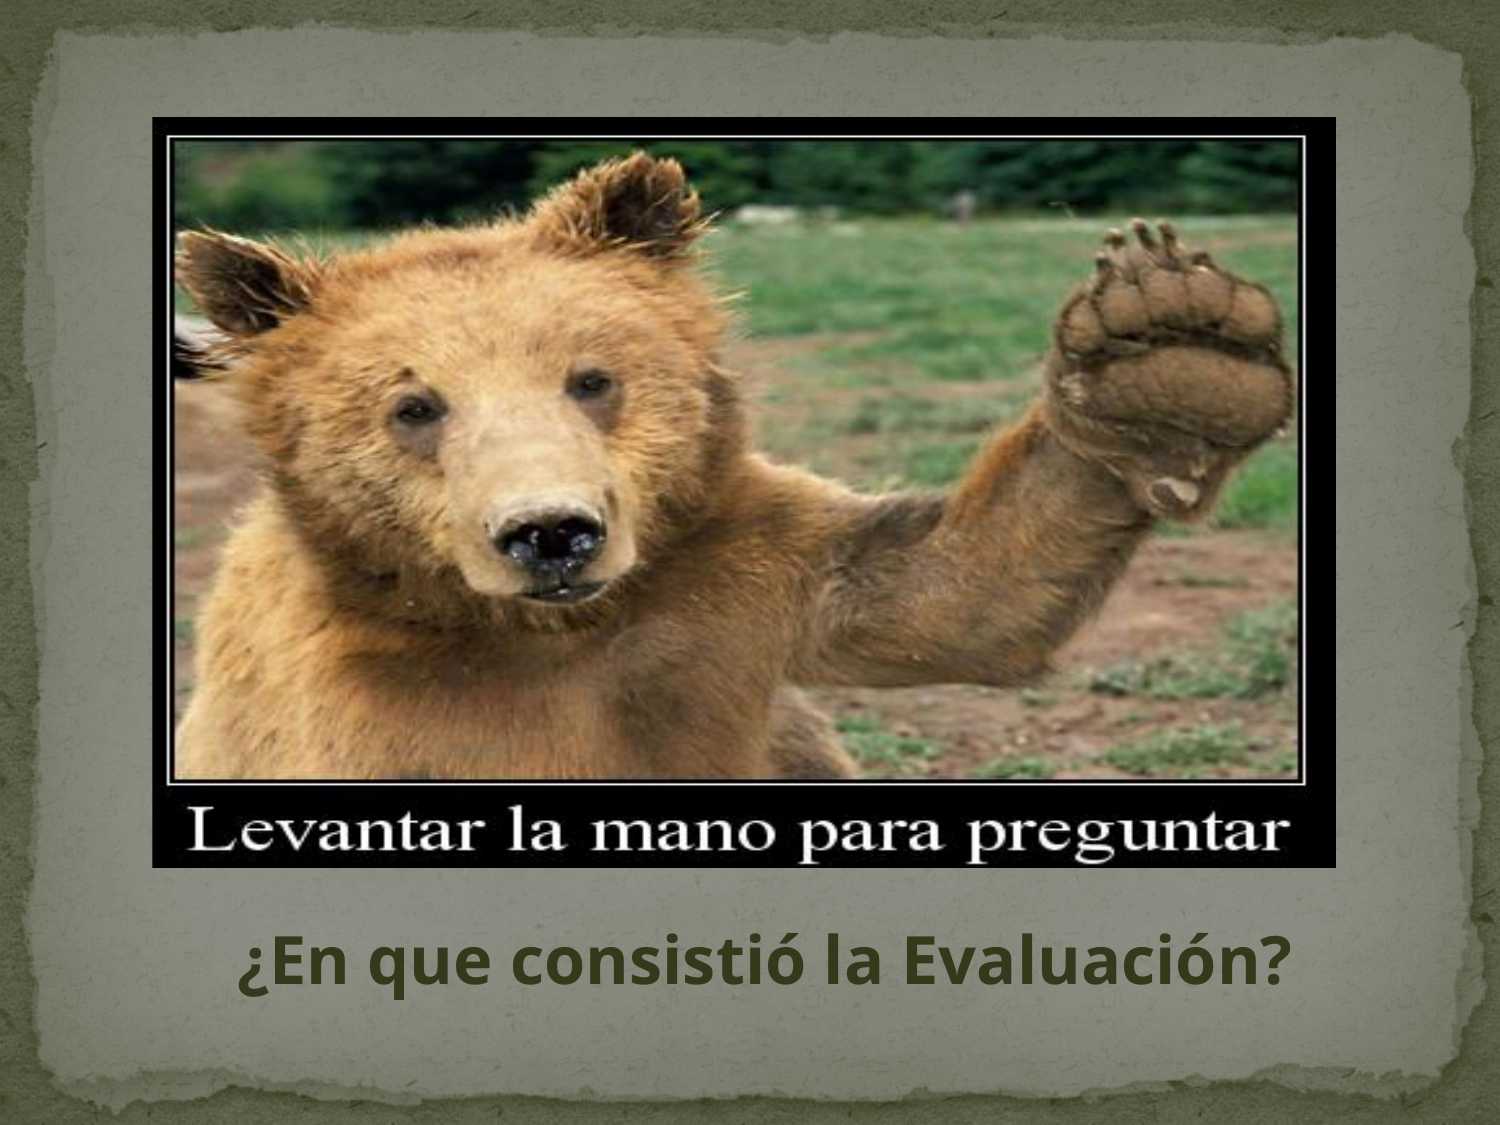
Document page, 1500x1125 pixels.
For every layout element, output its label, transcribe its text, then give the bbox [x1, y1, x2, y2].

list ¿En que consistió la Evaluación? [222, 890, 1454, 1125]
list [155, 119, 1334, 866]
